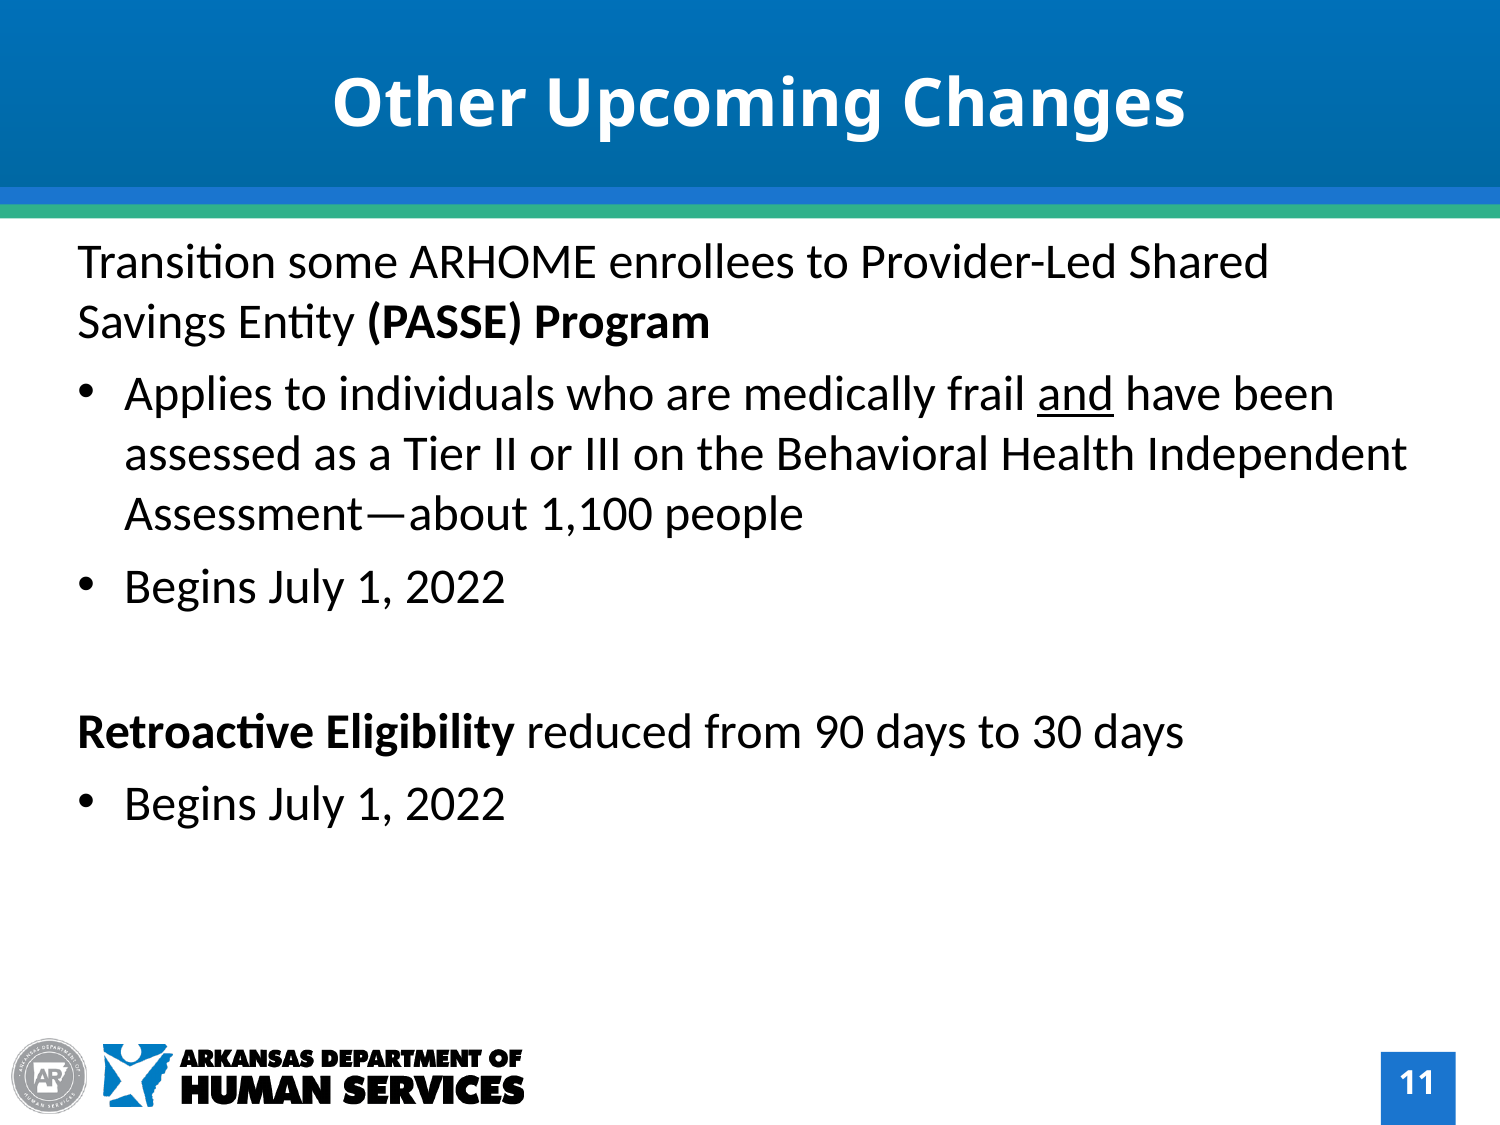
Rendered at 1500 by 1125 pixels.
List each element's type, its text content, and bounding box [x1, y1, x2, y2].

picture [103, 1044, 524, 1107]
picture [11, 1038, 87, 1114]
text_box Transition some ARHOME enrollees to Provider-Led Shared Savings Entity (PASSE) Program Applies to individuals who are medically frail and have been assessed as a Tier II or III on the Behavioral Health Independent Assessment—about 1,100 people Begins July 1, 2022 Retroactive Eligibility reduced from 90 days to 30 days Begins July 1, 2022 [62, 228, 1438, 901]
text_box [0, 0, 1500, 219]
